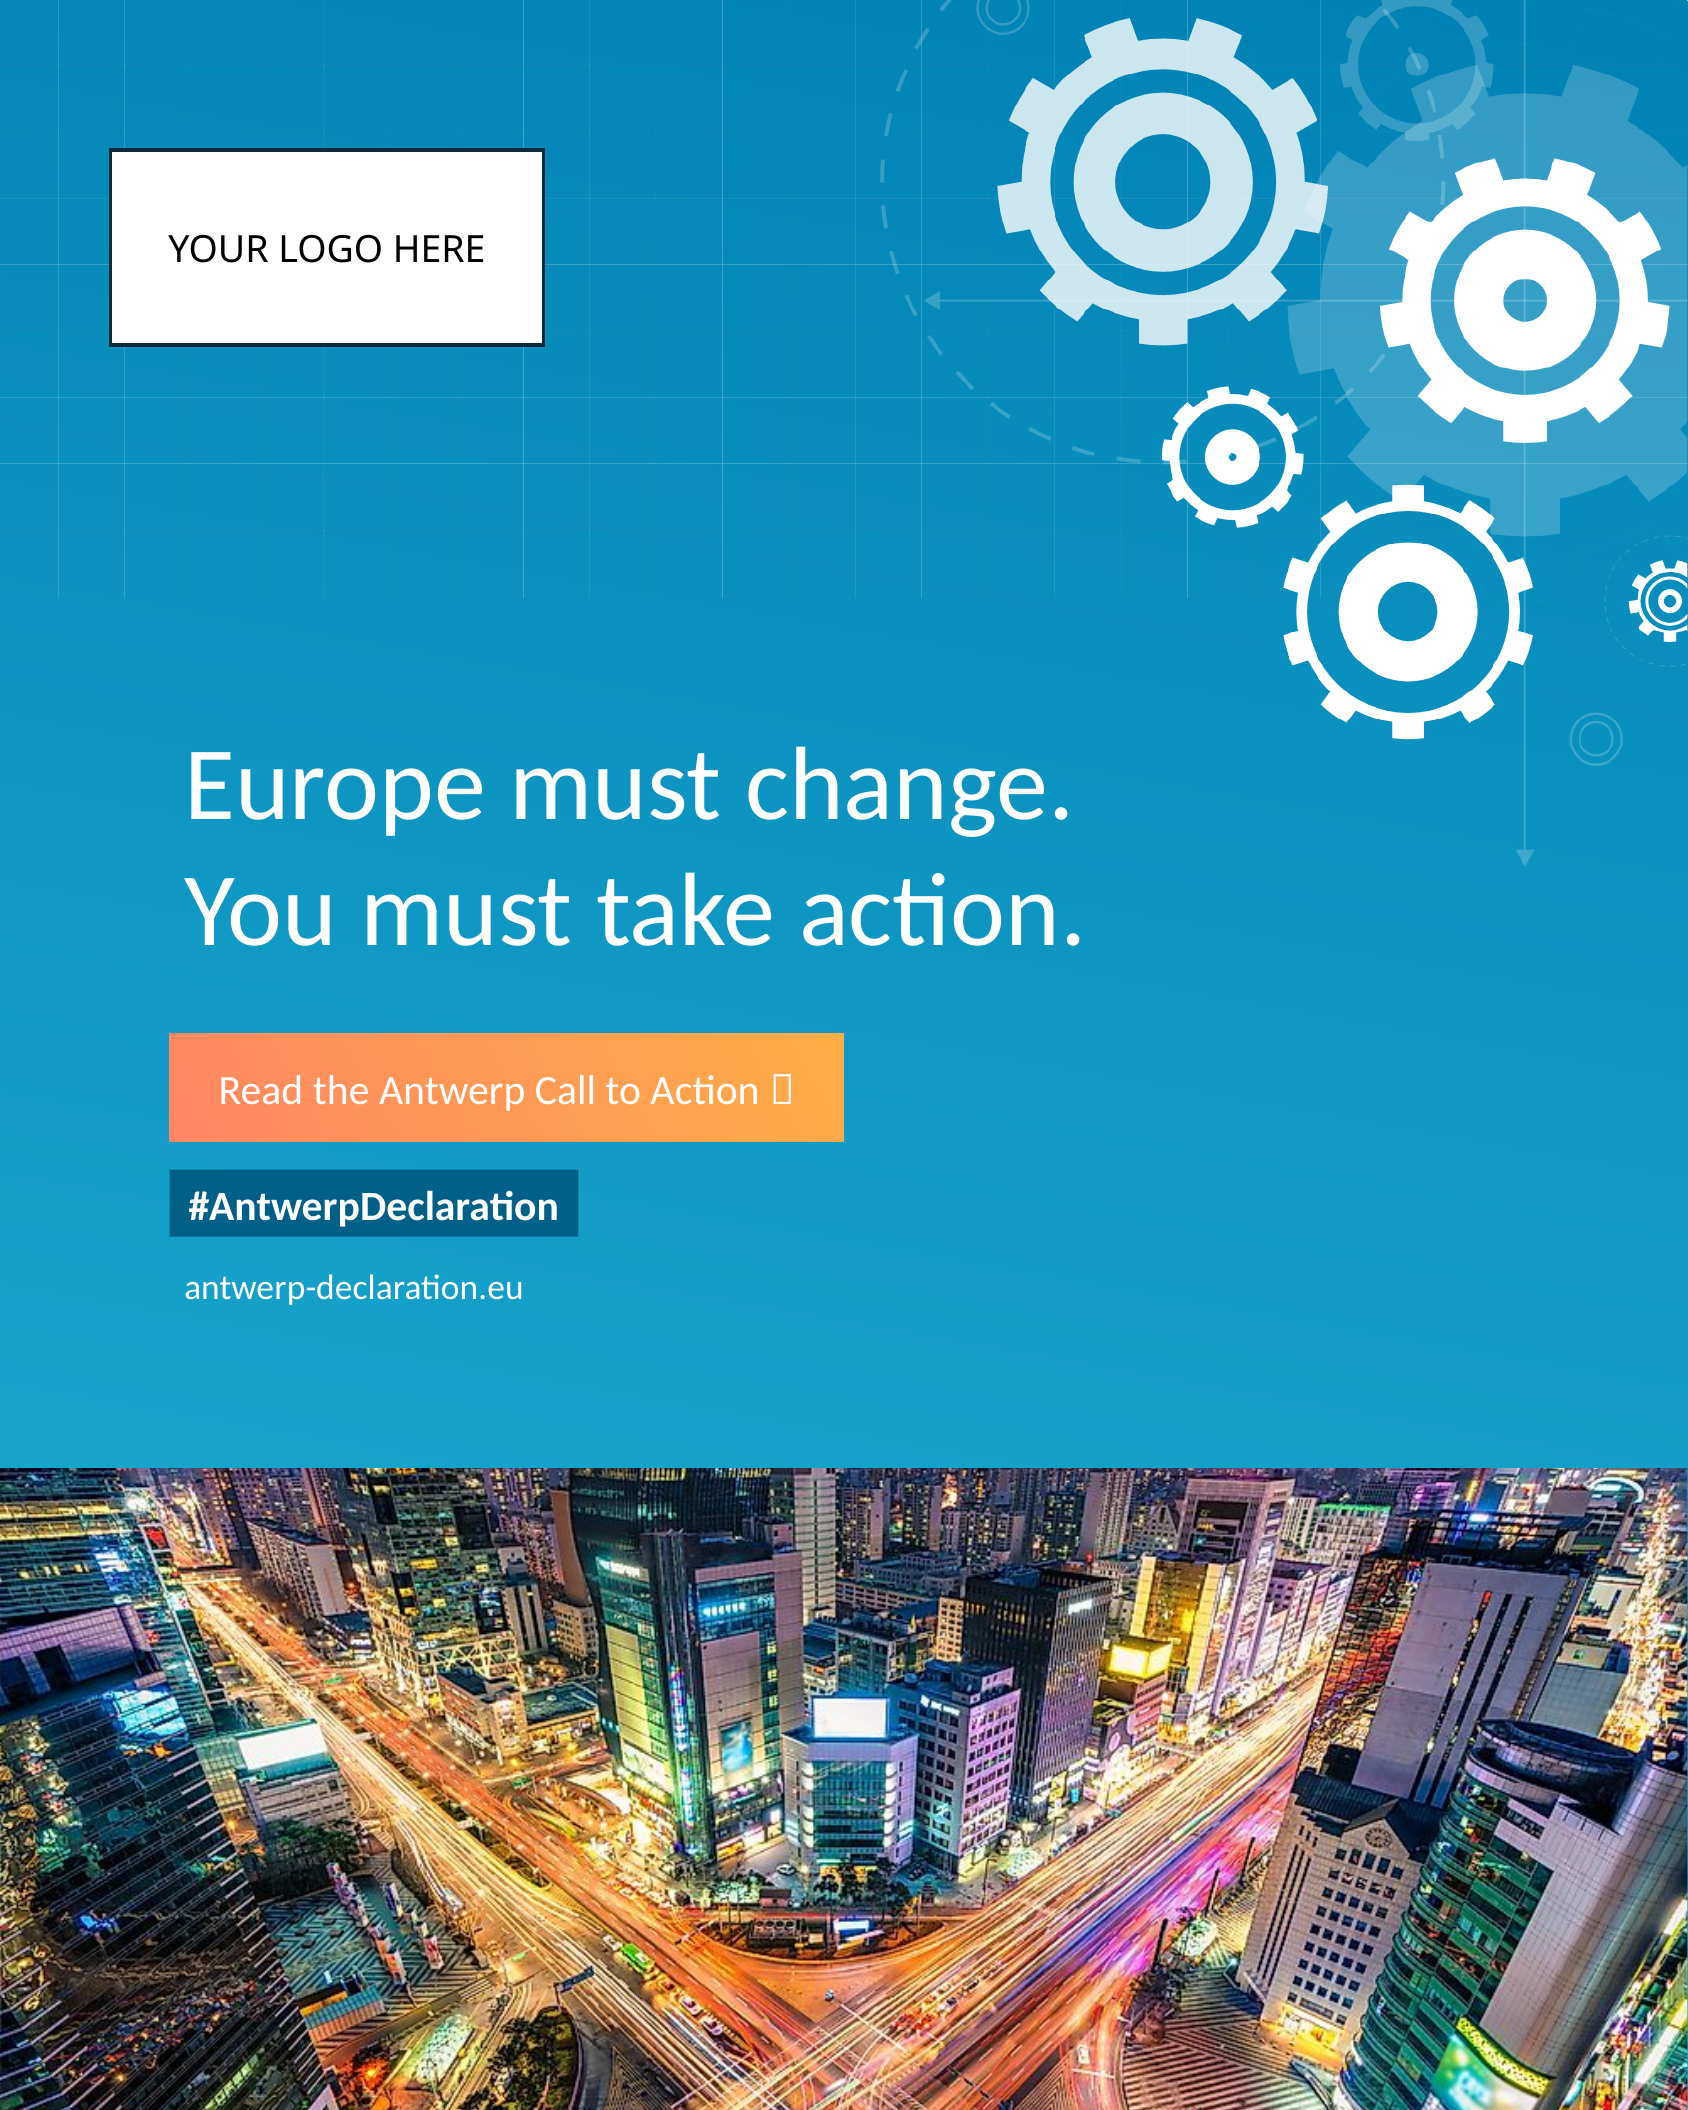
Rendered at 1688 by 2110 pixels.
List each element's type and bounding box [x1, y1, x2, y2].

picture [110, 149, 544, 346]
picture [0, 1467, 1688, 2110]
text_box [880, 0, 1688, 967]
text_box [0, 599, 1688, 1467]
